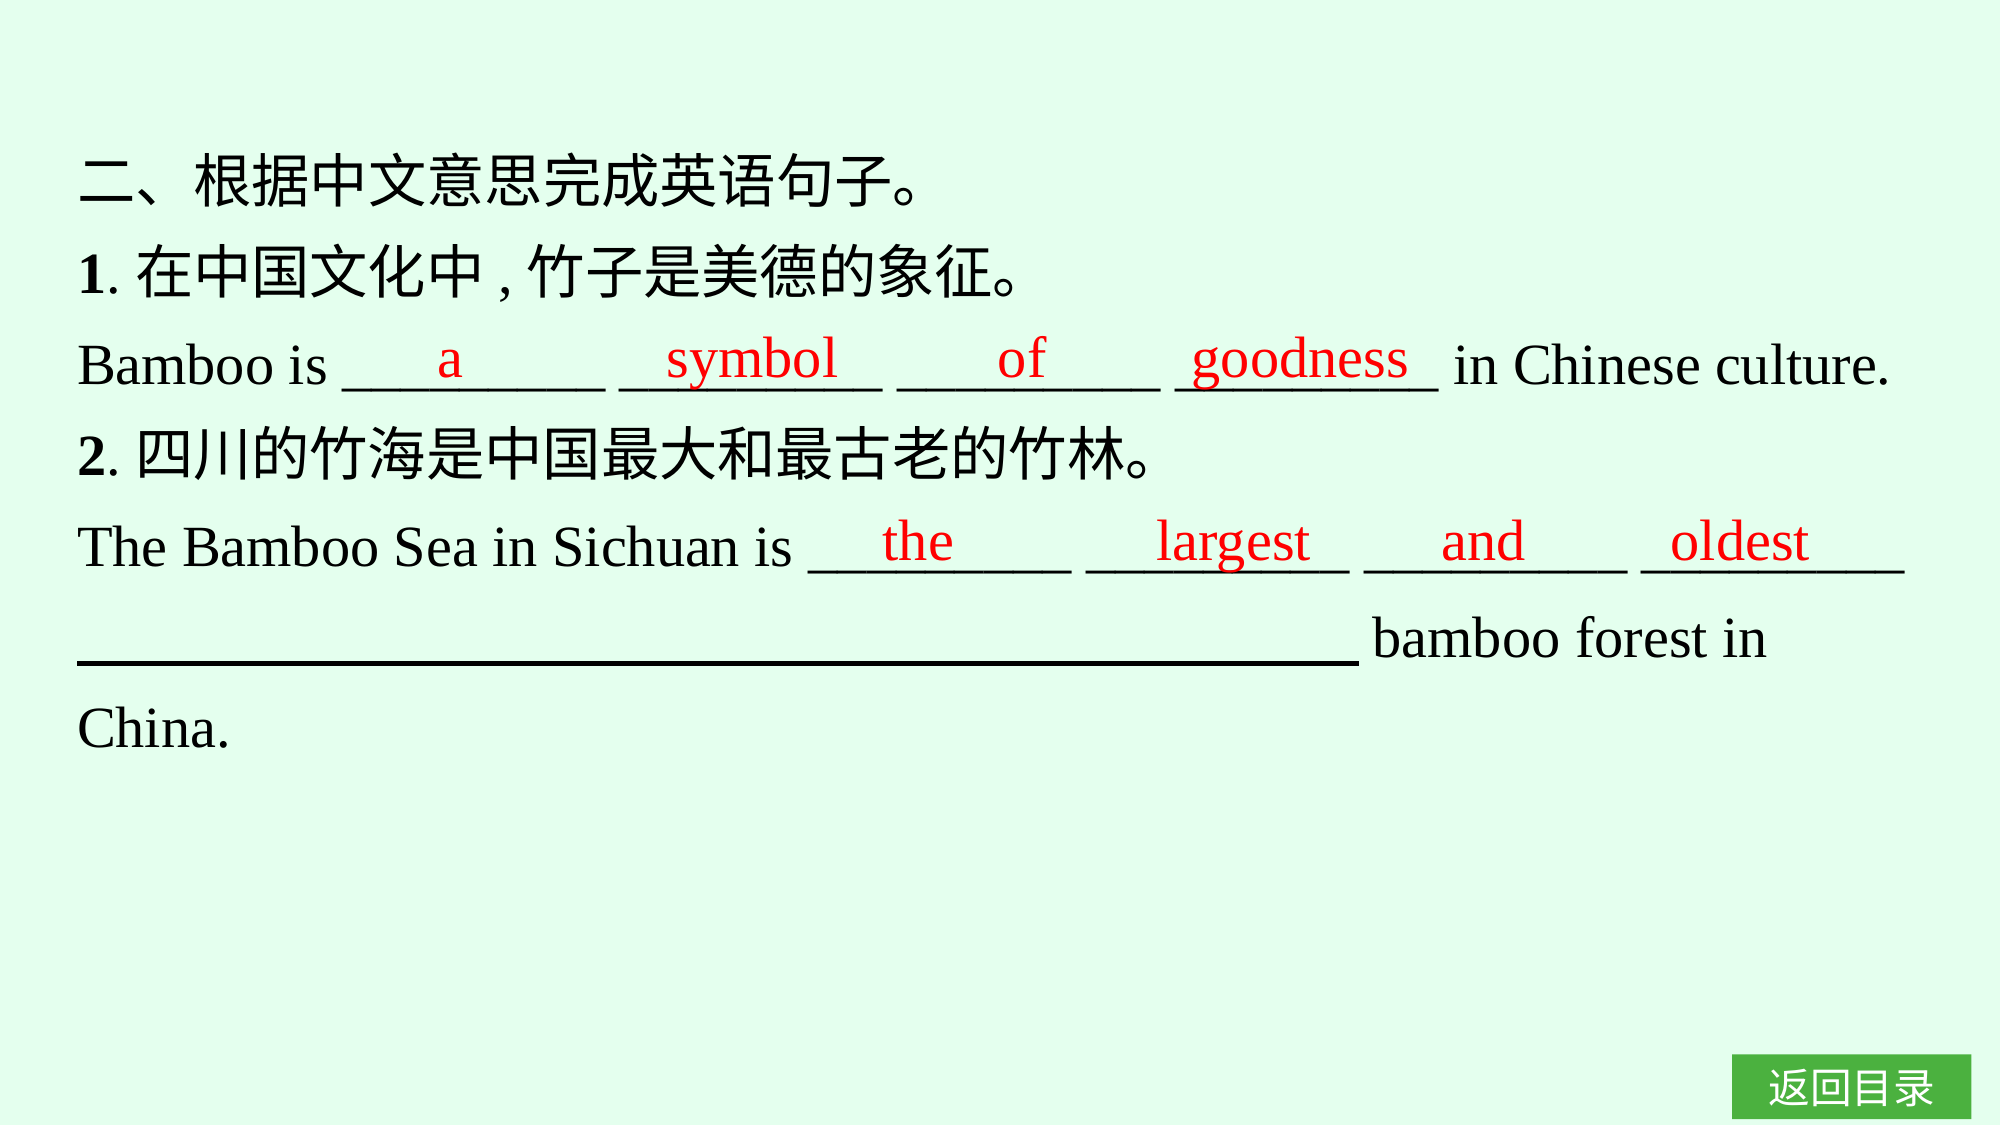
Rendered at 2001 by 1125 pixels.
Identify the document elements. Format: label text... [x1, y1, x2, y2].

text_box the largest and oldest [867, 480, 1826, 580]
text_box 二、根据中文意思完成英语句子。 1.在中国文化中,竹子是美德的象征。 Bamboo is _________ _________ _________ _________ in Chinese culture. 2.四川的竹海是中国最大和最古老的竹林。 The Bamboo Sea in Sichuan is _________ _________ _________ _________ bamboo forest in China. [62, 115, 1938, 767]
text_box a symbol of goodness [423, 298, 1425, 397]
